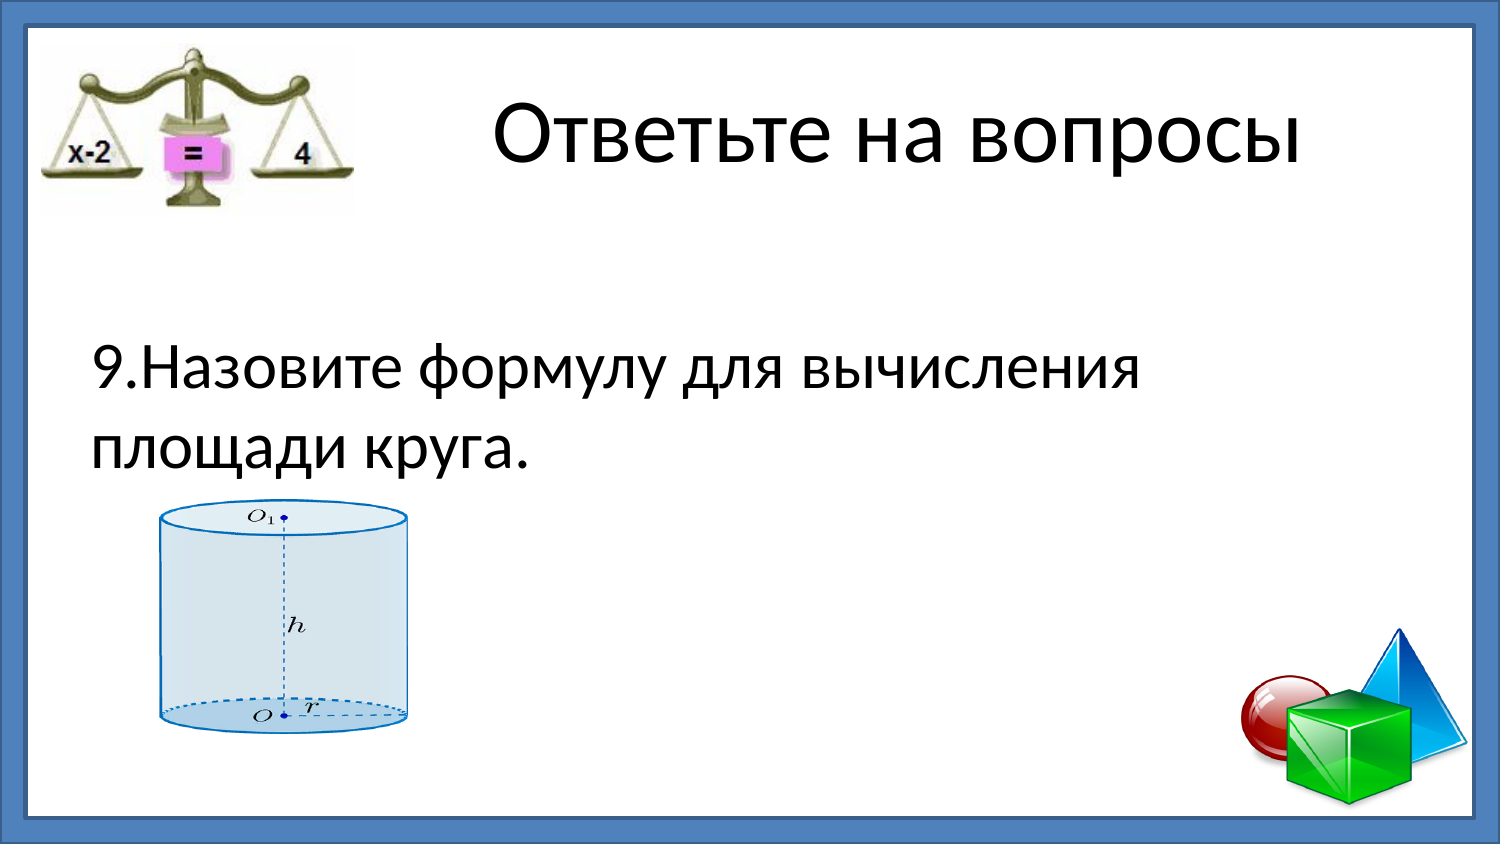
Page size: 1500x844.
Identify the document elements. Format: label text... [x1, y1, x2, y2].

list 9.Назовите формулу для вычисления площади круга. [75, 221, 1425, 778]
picture [159, 499, 408, 734]
picture [1234, 610, 1471, 817]
title Ответьте на вопросы [371, 55, 1425, 197]
picture [41, 43, 354, 215]
